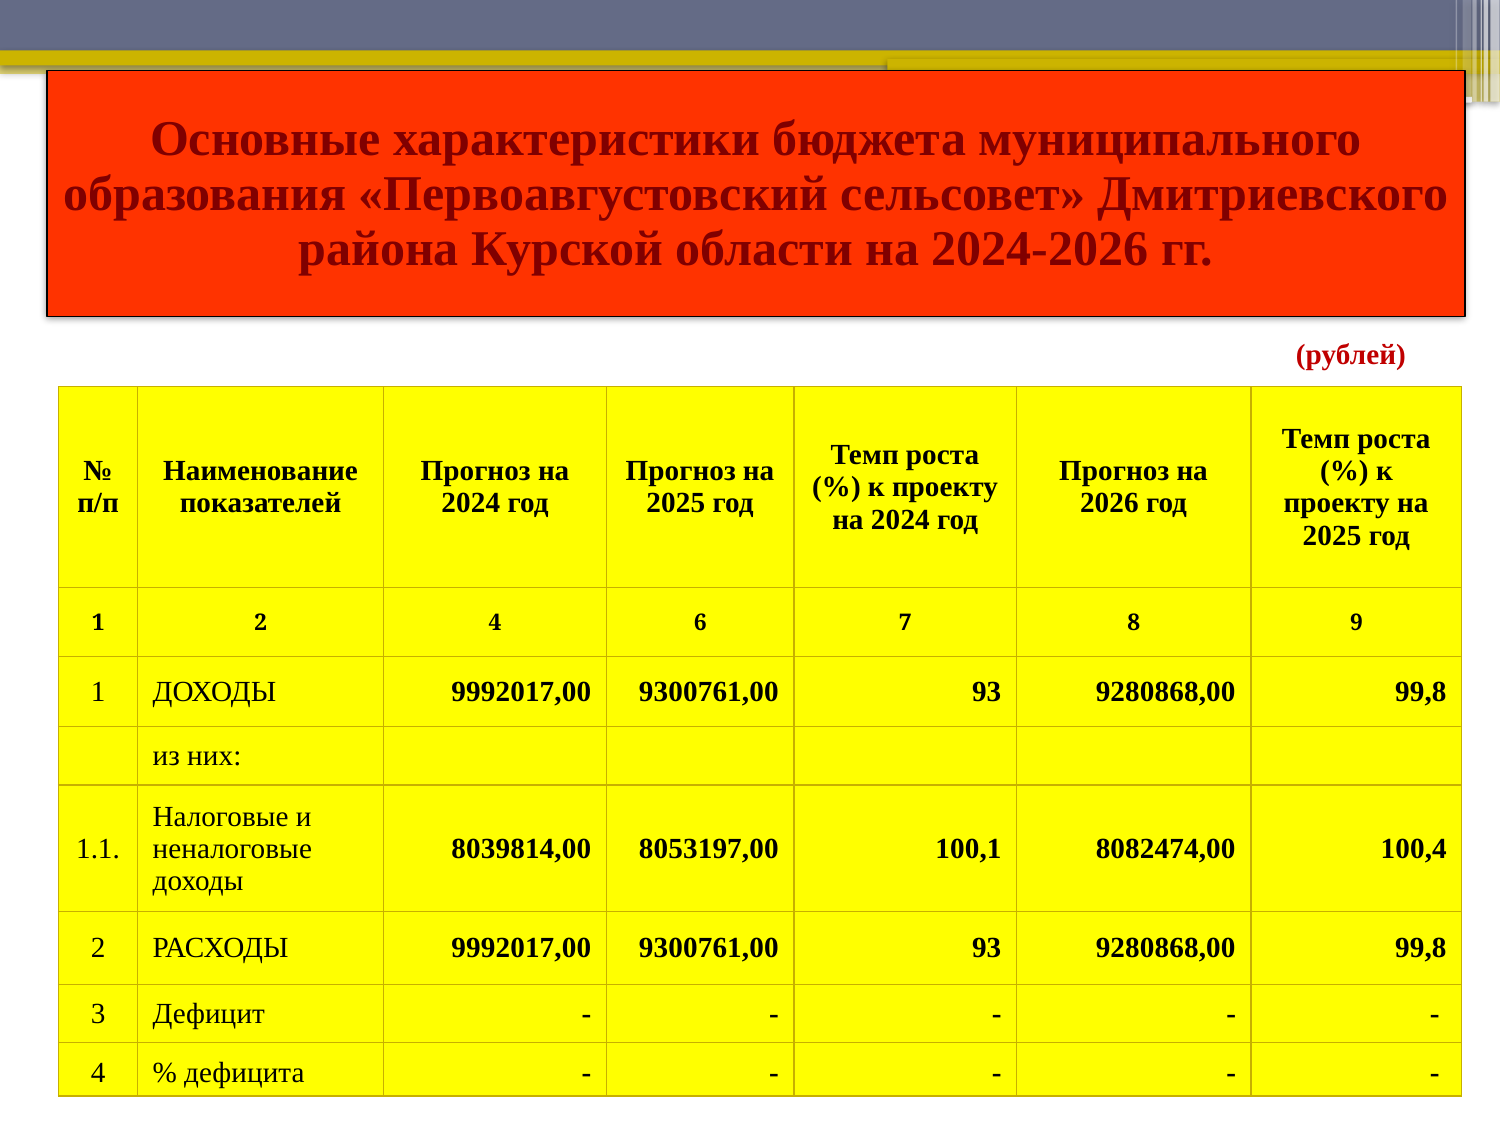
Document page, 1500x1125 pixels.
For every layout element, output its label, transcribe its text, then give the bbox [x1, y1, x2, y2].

table_cell 1.1. [59, 786, 137, 911]
table_cell 4 [384, 588, 606, 656]
table_cell 1 [59, 588, 137, 656]
table_header № п/п [59, 387, 137, 587]
table_header Темп роста (%) к проекту на 2024 год [795, 387, 1016, 587]
table_cell 9280868,00 [1017, 657, 1250, 726]
table_cell [795, 727, 1016, 784]
table_cell 2 [59, 912, 137, 984]
table_cell 99,8 [1252, 912, 1461, 984]
table_cell 1 [59, 657, 137, 726]
table_cell 93 [795, 657, 1016, 726]
table_header Наименование показателей [138, 387, 383, 587]
table_header Прогноз на 2025 год [607, 387, 793, 587]
text_box [1311, 9, 1486, 61]
table_cell Налоговые и неналоговые доходы [138, 786, 383, 911]
table_cell - [795, 1043, 1016, 1095]
table_cell - [384, 1043, 606, 1095]
table_cell 99,8 [1252, 657, 1461, 726]
table_cell - [1017, 1043, 1250, 1095]
table_cell % дефицита [138, 1043, 383, 1095]
table_cell 9992017,00 [384, 657, 606, 726]
table_cell [384, 727, 606, 784]
table_cell 9300761,00 [607, 657, 793, 726]
table_header Прогноз на 2024 год [384, 387, 606, 587]
table_cell из них: [138, 727, 383, 784]
table_cell - [607, 1043, 793, 1095]
table_cell 2 [138, 588, 383, 656]
table_cell 6 [607, 588, 793, 656]
table_cell 3 [59, 985, 137, 1042]
table_cell 93 [795, 912, 1016, 984]
table_header Темп роста (%) к проекту на 2025 год [1252, 387, 1461, 587]
table_cell 8082474,00 [1017, 786, 1250, 911]
table_cell 8 [1017, 588, 1250, 656]
table_cell - [1252, 1043, 1461, 1095]
table_cell 4 [59, 1043, 137, 1095]
table_header Прогноз на 2026 год [1017, 387, 1250, 587]
title Основные характеристики бюджета муниципального образования «Первоавгустовский сельсовет» Дмитриевского района Курской области на 2024-2026 гг. [46, 70, 1466, 317]
table_cell [607, 727, 793, 784]
table_cell 100,1 [795, 786, 1016, 911]
table_cell 100,4 [1252, 786, 1461, 911]
table_cell [59, 727, 137, 784]
table_cell 9300761,00 [607, 912, 793, 984]
table_cell - [607, 985, 793, 1042]
table_cell - [1252, 985, 1461, 1042]
table_cell [1017, 727, 1250, 784]
table_cell - [795, 985, 1016, 1042]
table_cell - [384, 985, 606, 1042]
table_cell 8053197,00 [607, 786, 793, 911]
table_cell ДОХОДЫ [138, 657, 383, 726]
table_cell 9 [1252, 588, 1461, 656]
table_cell 9992017,00 [384, 912, 606, 984]
table_cell РАСХОДЫ [138, 912, 383, 984]
table_cell 7 [795, 588, 1016, 656]
table_cell - [1017, 985, 1250, 1042]
table_cell [1252, 727, 1461, 784]
table_cell 9280868,00 [1017, 912, 1250, 984]
table_cell Дефицит [138, 985, 383, 1042]
table_cell 8039814,00 [384, 786, 606, 911]
text_box (рублей) [1244, 328, 1458, 378]
